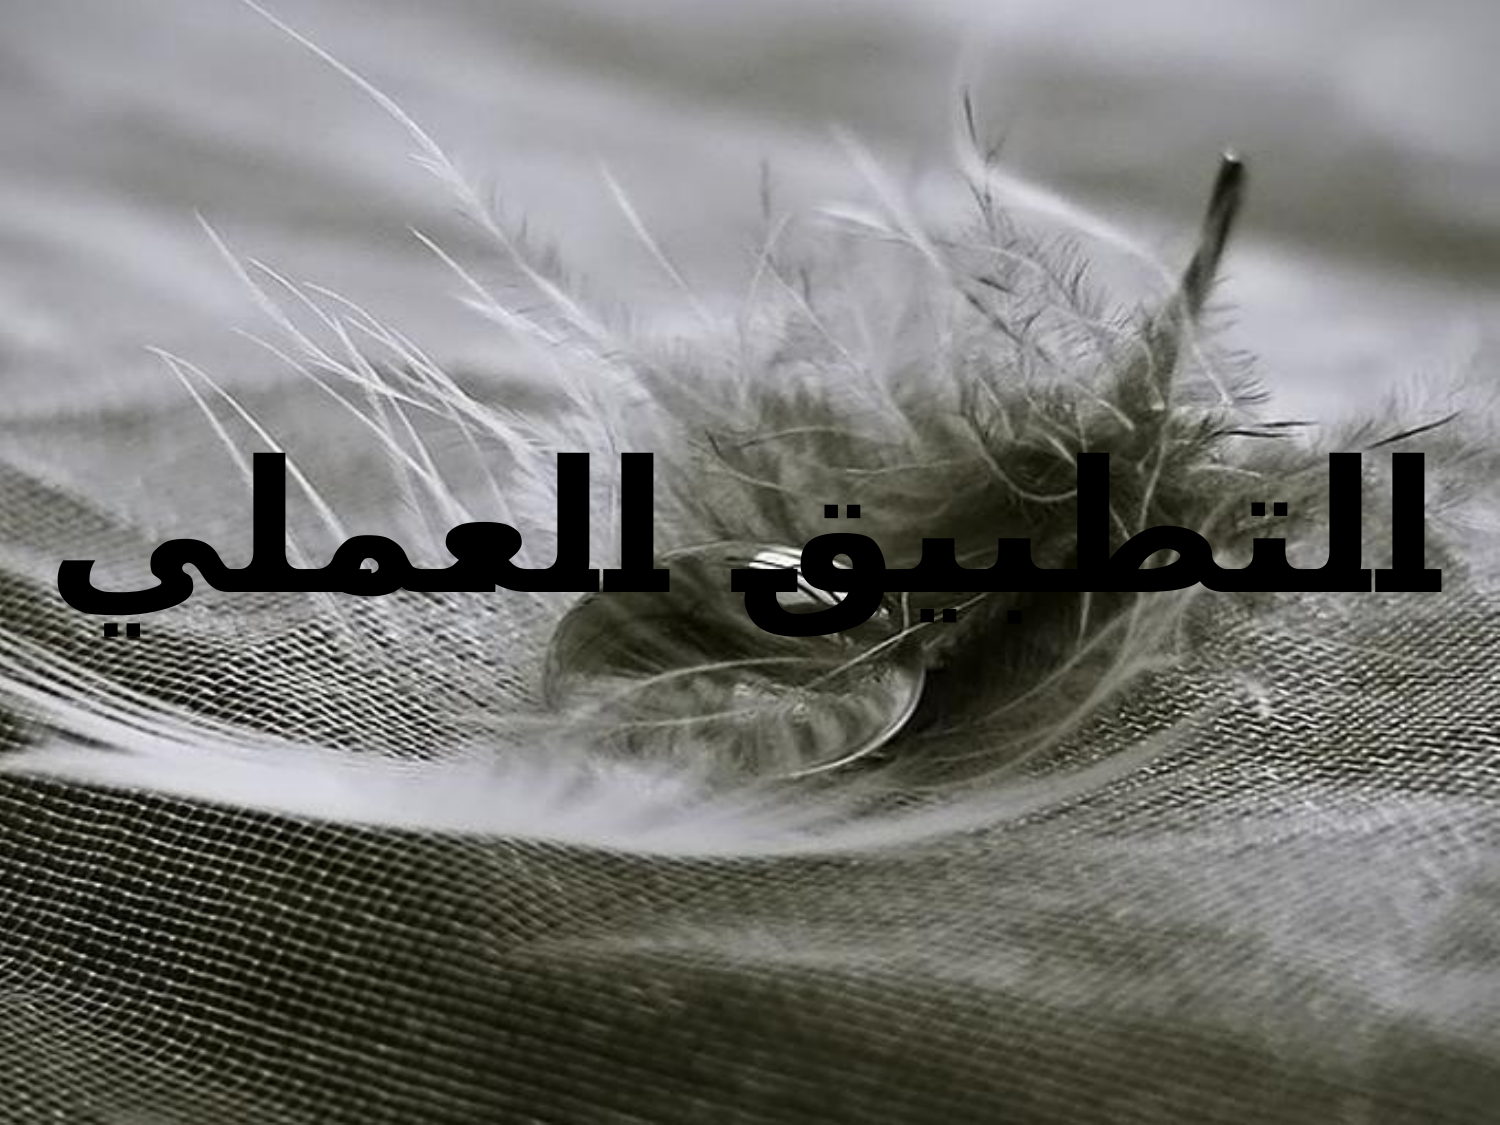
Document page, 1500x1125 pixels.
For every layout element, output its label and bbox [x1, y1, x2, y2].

list [0, 0, 1500, 1125]
